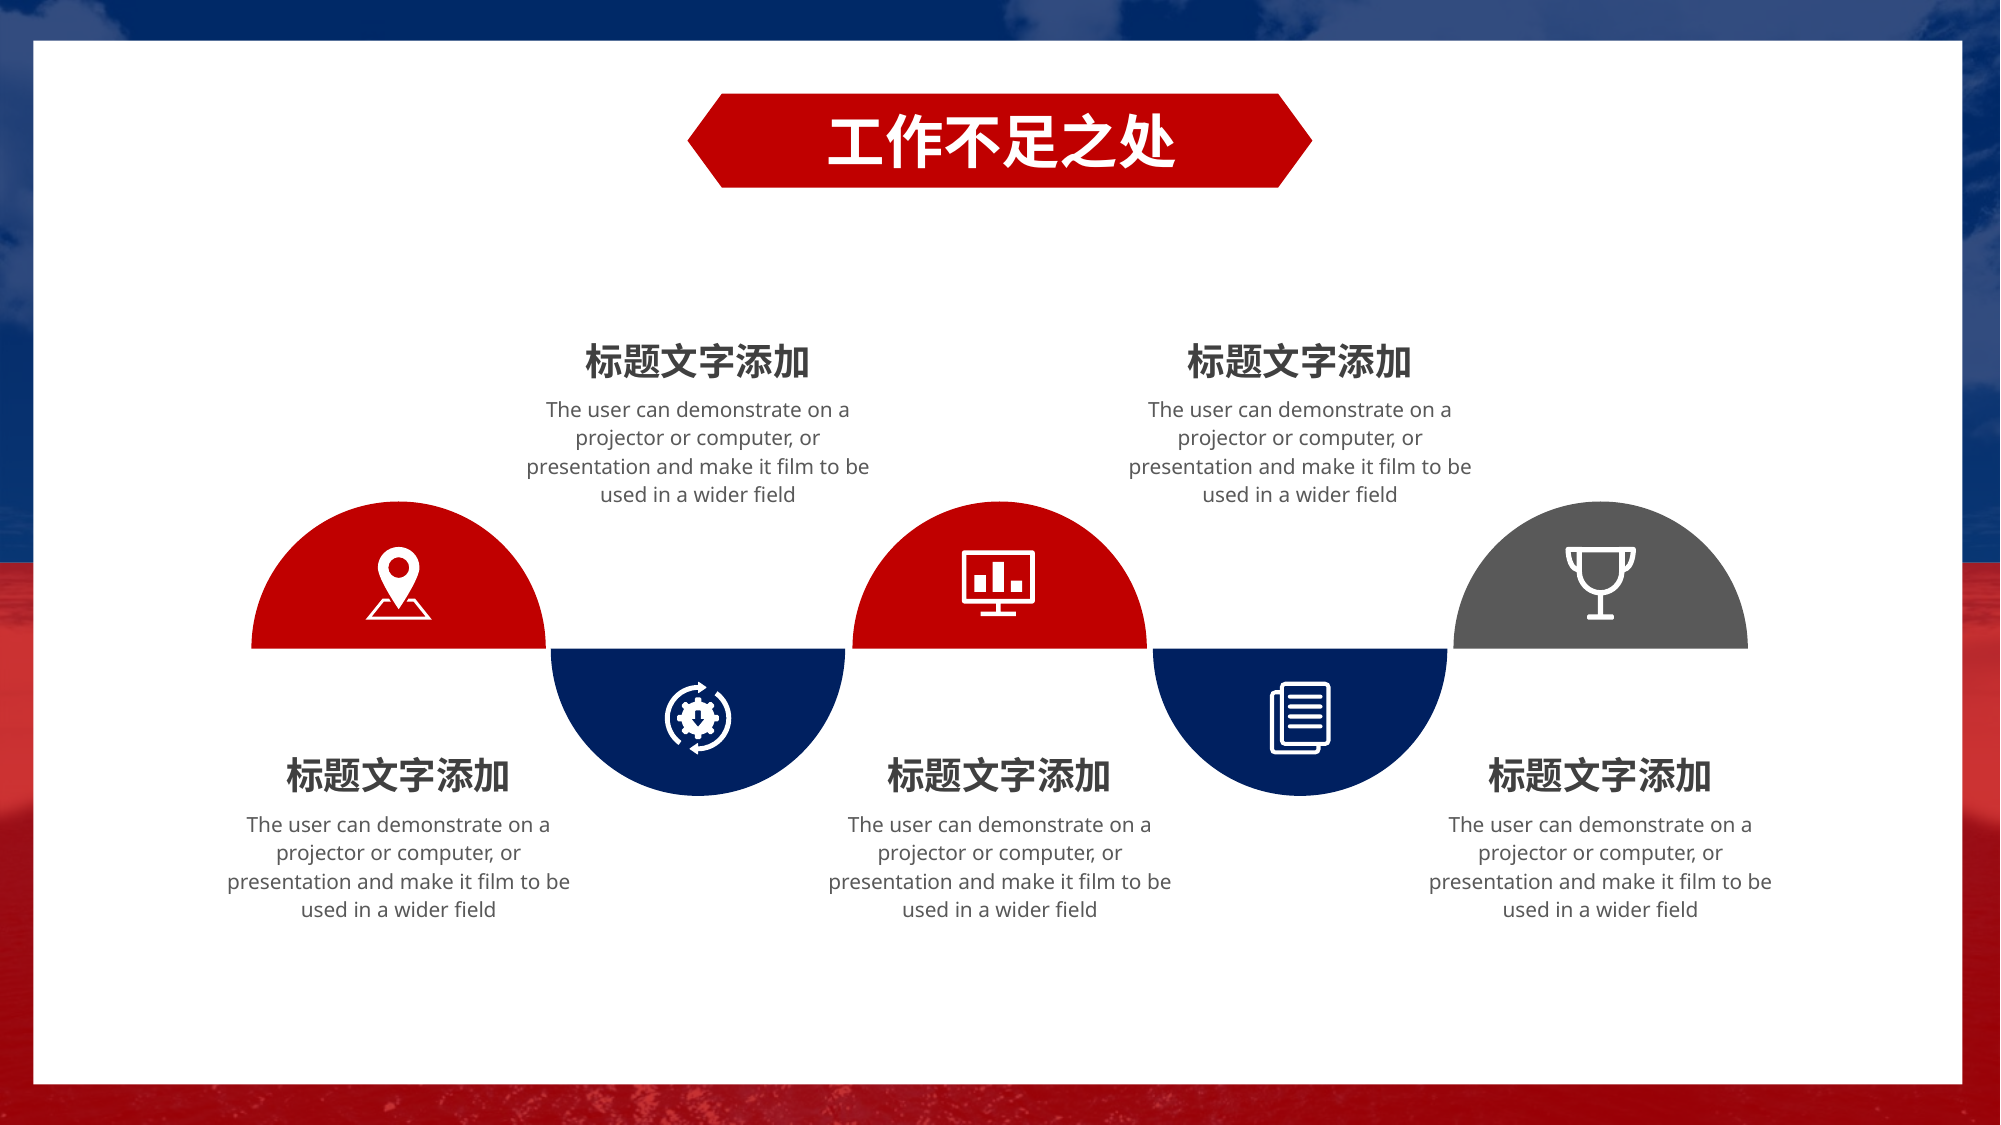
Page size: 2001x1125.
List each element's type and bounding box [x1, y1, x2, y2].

text_box [205, 744, 592, 931]
text_box [251, 501, 1748, 796]
text_box [1107, 330, 1494, 516]
text_box [505, 330, 891, 516]
text_box [807, 744, 1193, 931]
text_box [687, 93, 1313, 188]
text_box [1407, 744, 1794, 931]
